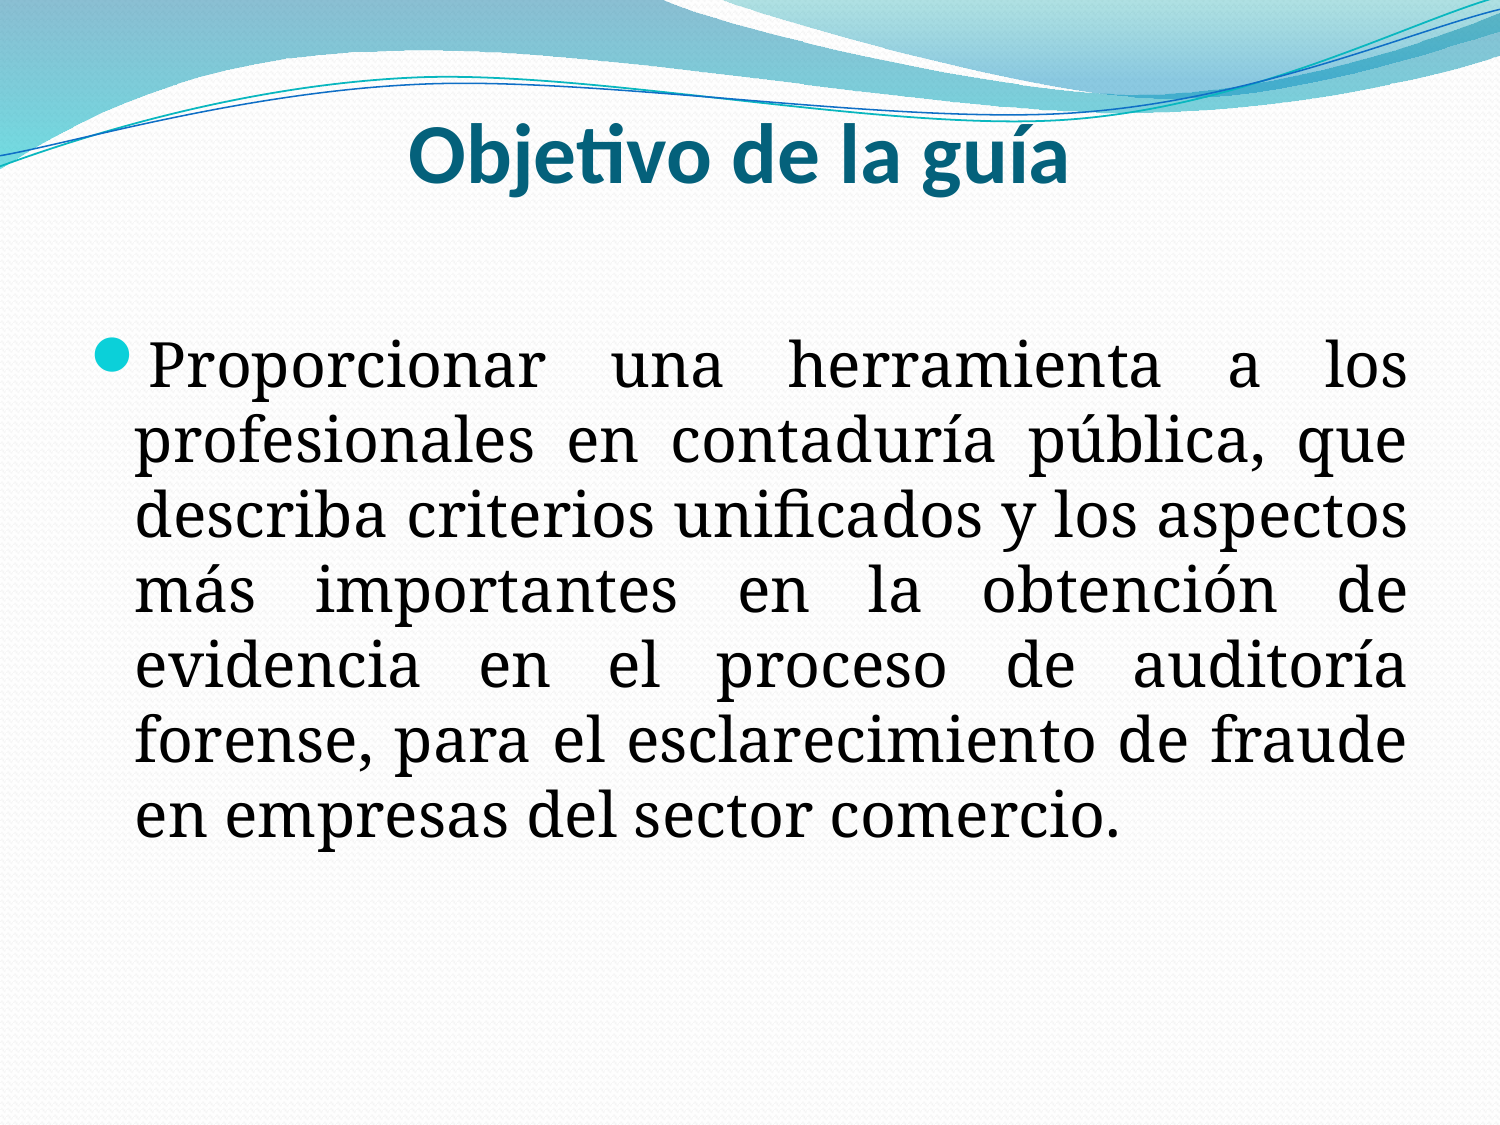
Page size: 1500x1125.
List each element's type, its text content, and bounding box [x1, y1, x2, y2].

title Objetivo de la guía [75, 90, 1425, 303]
list Proporcionar una herramienta a los profesionales en contaduría pública, que describa criterios unificados y los aspectos más importantes en la obtención de evidencia en el proceso de auditoría forense, para el esclarecimiento de fraude en empresas del sector comercio. [75, 317, 1425, 1038]
